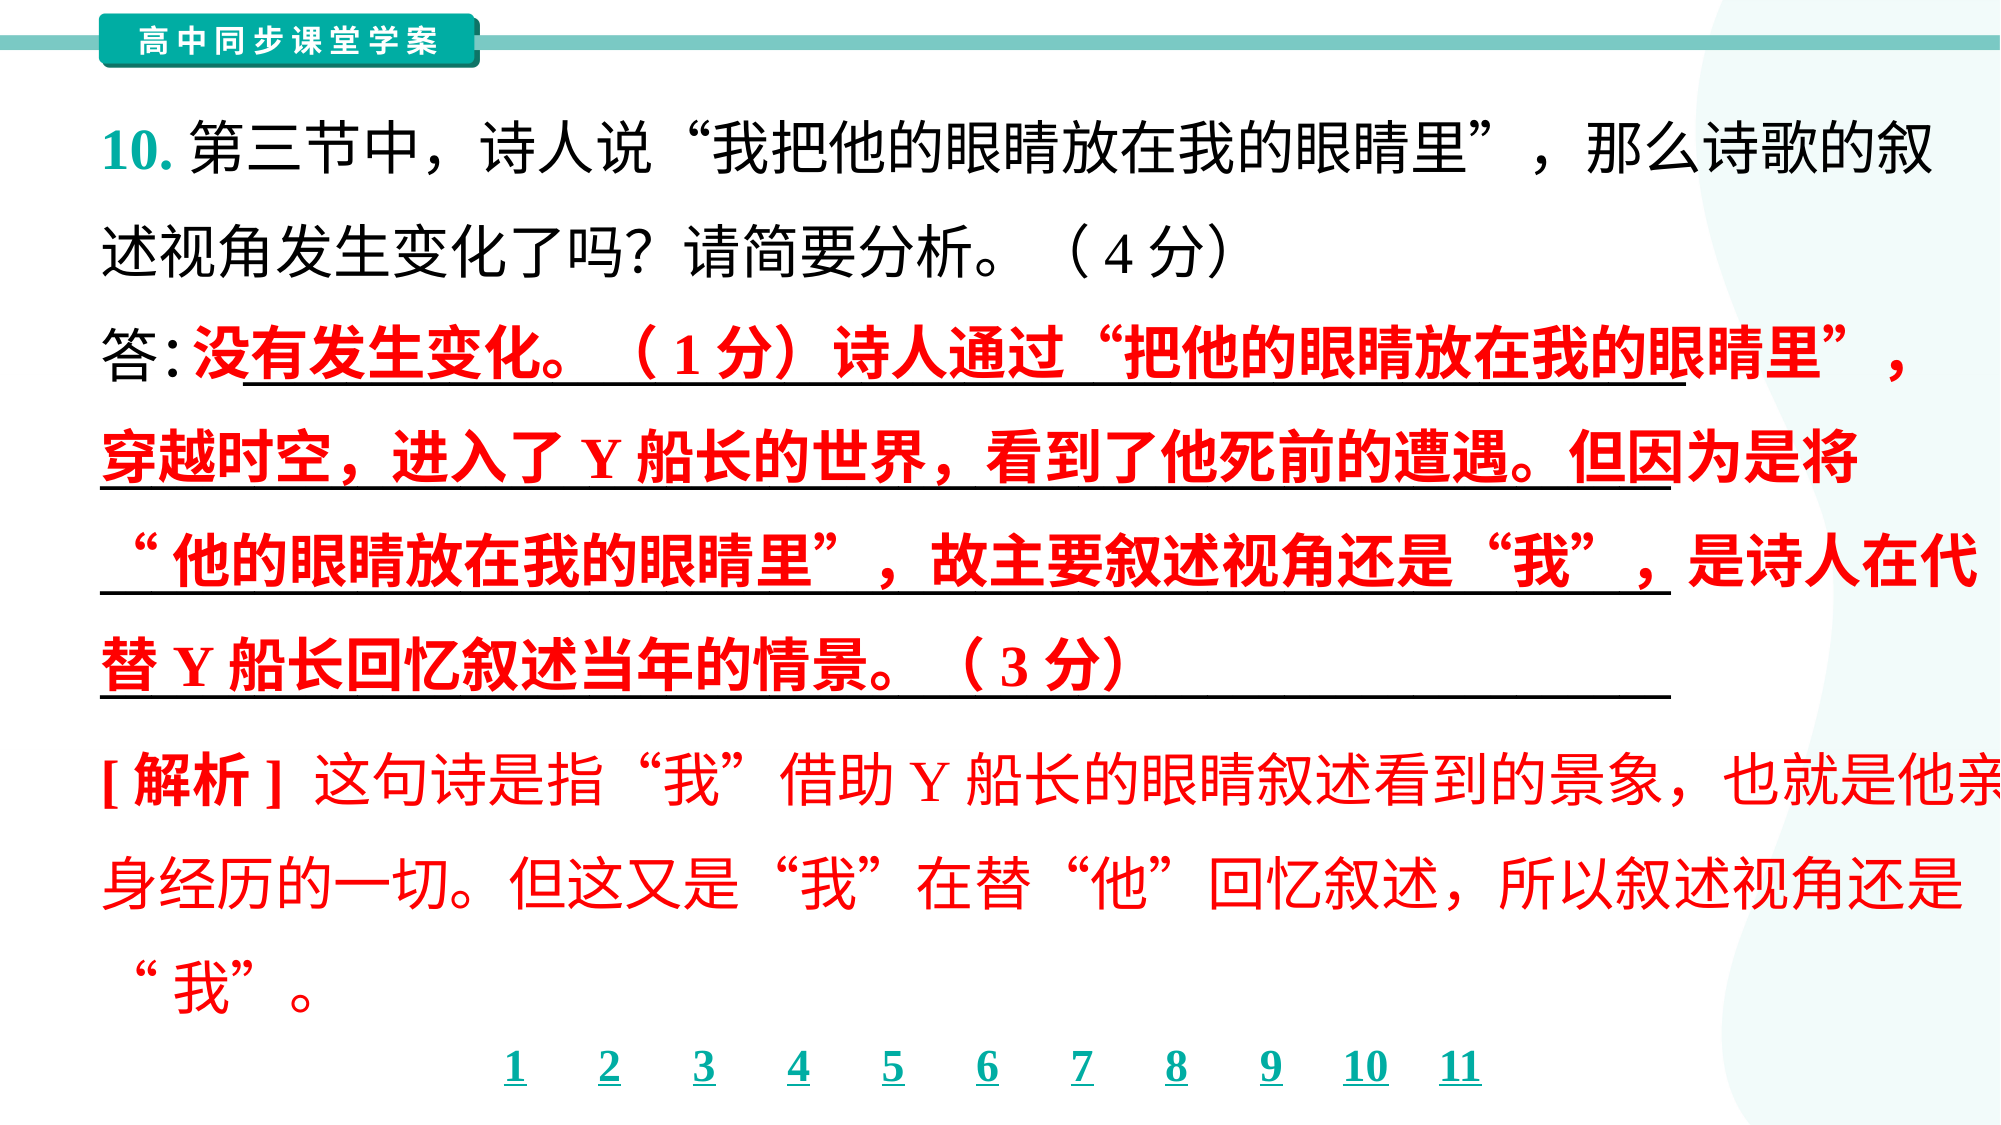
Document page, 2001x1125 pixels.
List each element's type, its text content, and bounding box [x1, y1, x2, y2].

text_box 没有发生变化。（1分）诗人通过“把他的眼睛放在我的眼睛里”， 穿越时空，进入了Y船长的世界，看到了他死前的遭遇。但因为是将 “他的眼睛放在我的眼睛里”，故主要叙述视角还是“我”，是诗人在代 替Y船长回忆叙述当年的情景。（3分） [100, 281, 1899, 699]
picture [0, 0, 2000, 1125]
text_box 10.第三节中，诗人说“我把他的眼睛放在我的眼睛里”，那么诗歌的叙 述视角发生变化了吗？请简要分析。（4分） 答： ________________________________________________________ _____________________________________________________________ _____________________________________________________________ _____________________________________________________________ [100, 76, 1899, 281]
text_box [解析] 这句诗是指“我”借助Y船长的眼睛叙述看到的景象，也就是他亲 身经历的一切。但这又是“我”在替“他”回忆叙述，所以叙述视角还是 “我”。 [100, 708, 1899, 1022]
